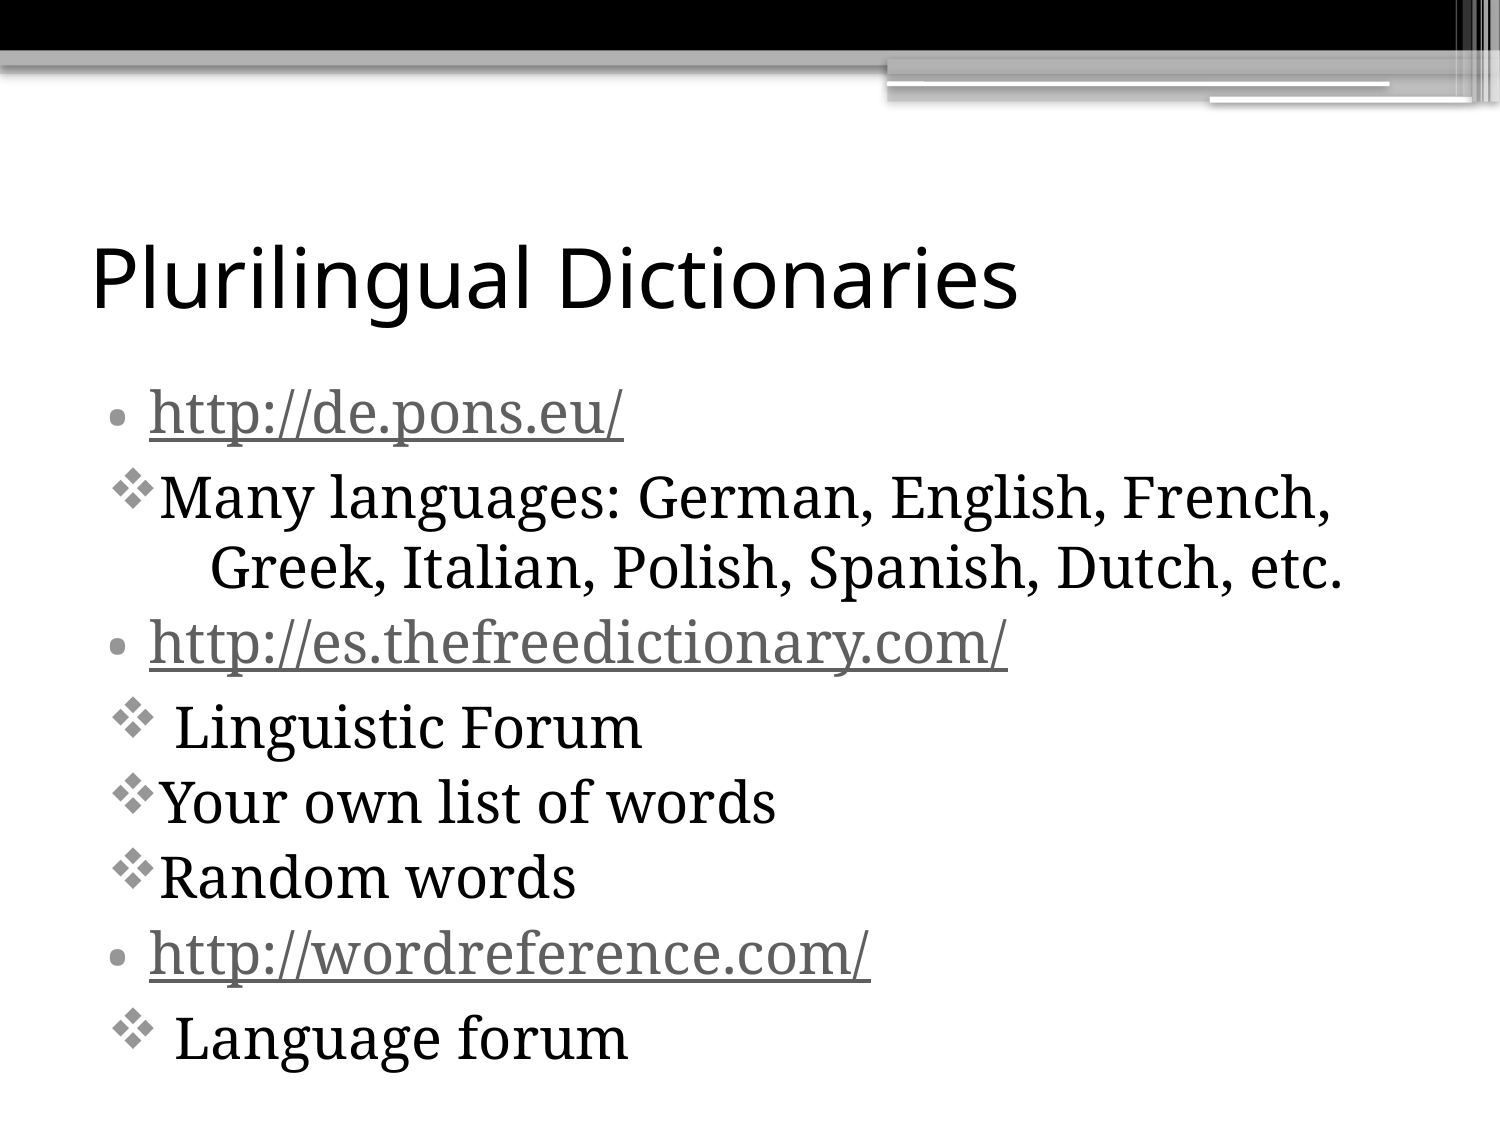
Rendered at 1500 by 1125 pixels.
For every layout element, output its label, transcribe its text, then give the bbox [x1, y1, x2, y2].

list http://de.pons.eu/ Many languages: German, English, French, Greek, Italian, Polish, Spanish, Dutch, etc. http://es.thefreedictionary.com/ Linguistic Forum Your own list of words Random words http://wordreference.com/ Language forum [75, 368, 1425, 1079]
title Plurilingual Dictionaries [75, 187, 1425, 363]
